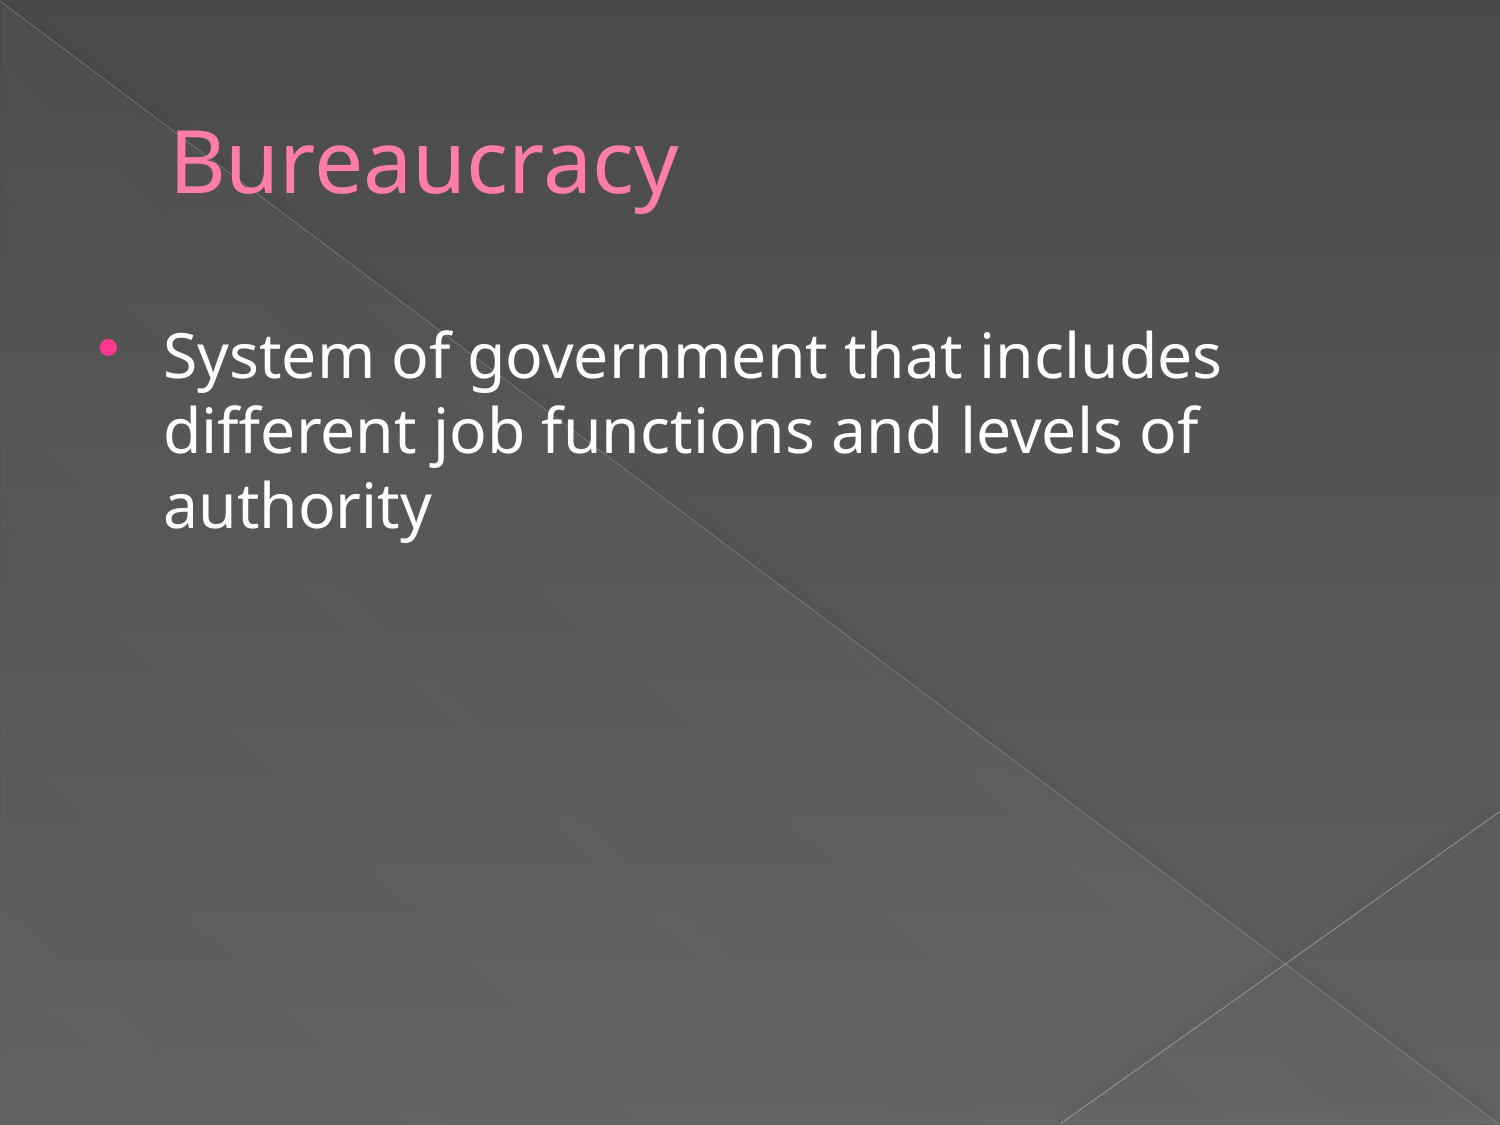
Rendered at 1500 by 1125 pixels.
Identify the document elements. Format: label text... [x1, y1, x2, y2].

list System of government that includes different job functions and levels of authority [75, 308, 1425, 1059]
title Bureaucracy [75, 43, 1425, 274]
